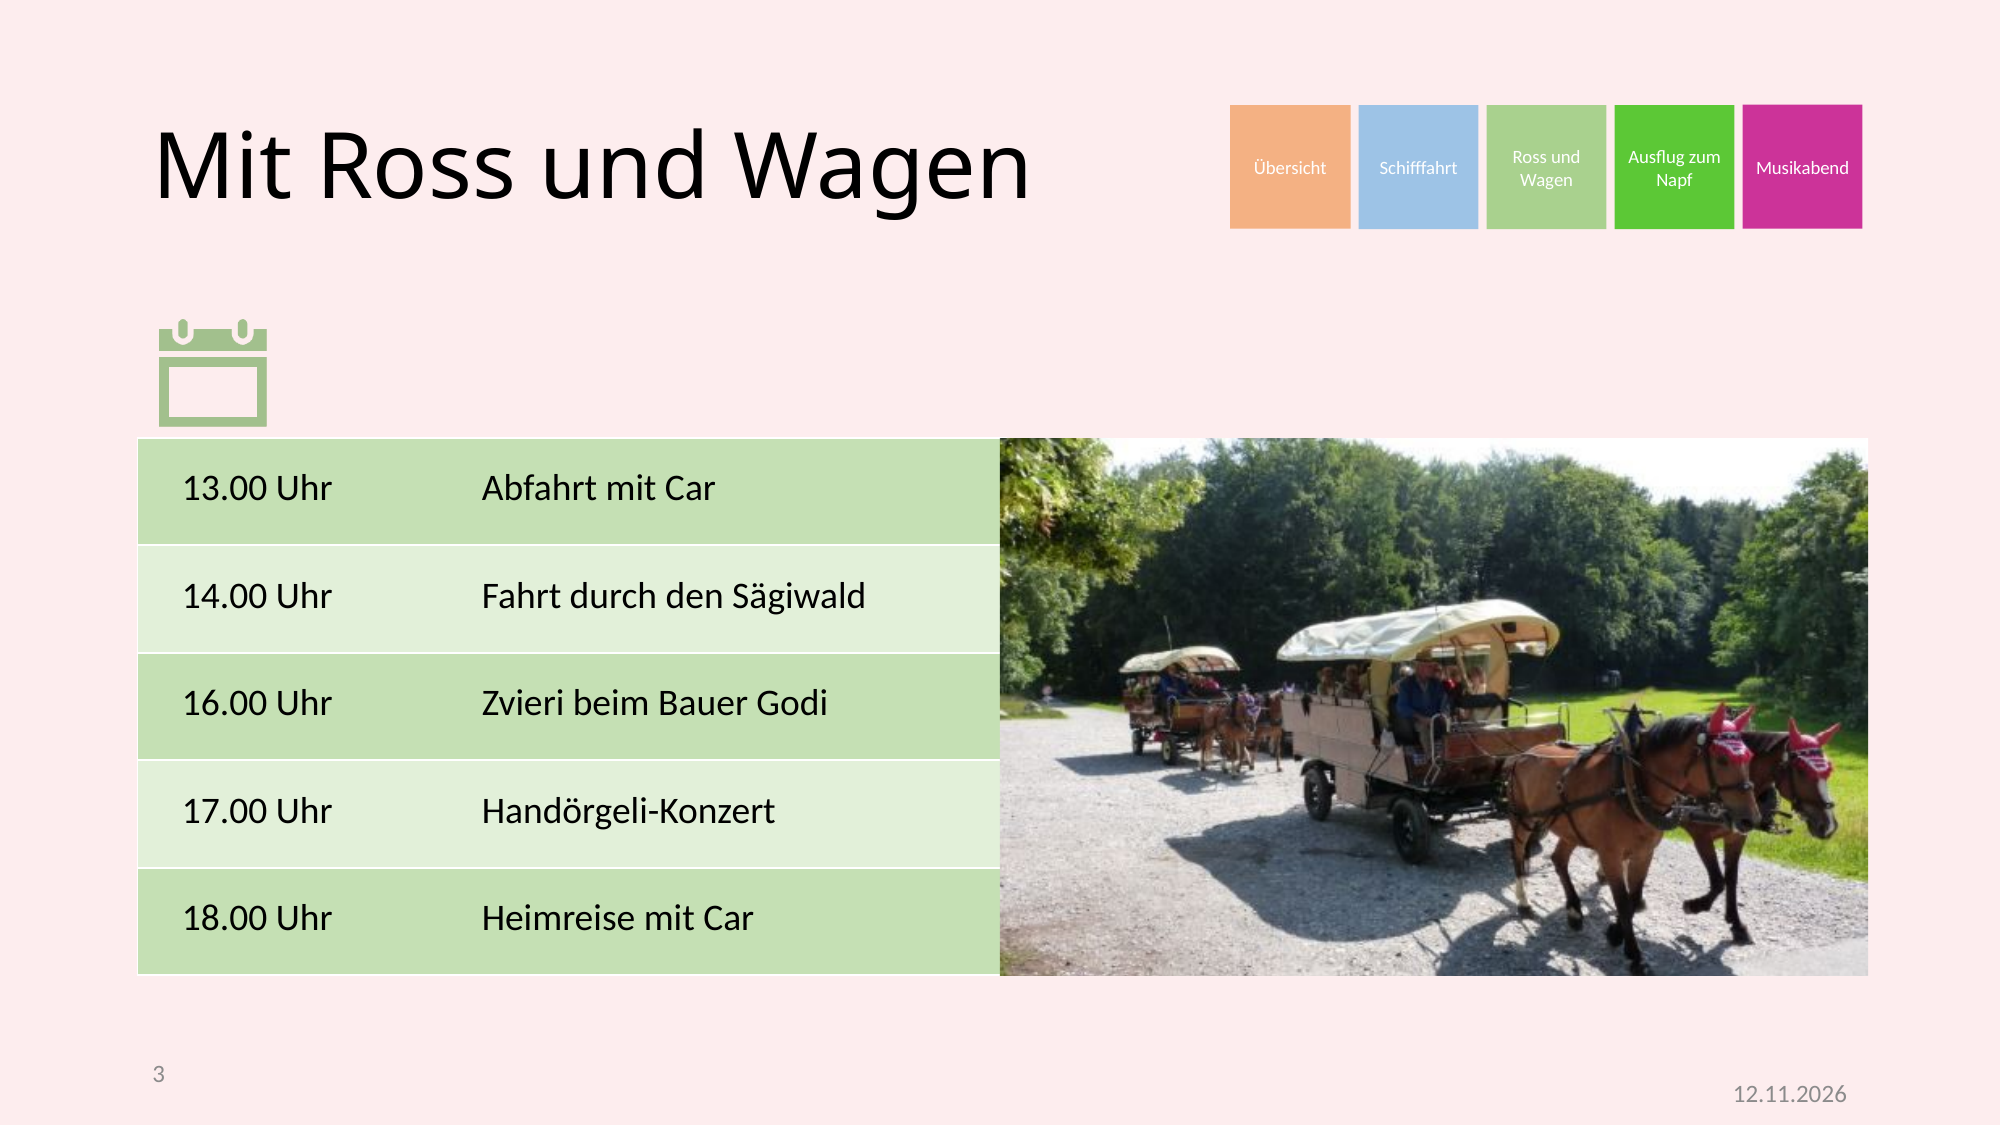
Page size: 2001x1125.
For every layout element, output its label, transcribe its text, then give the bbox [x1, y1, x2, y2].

title Mit Ross und Wagen [137, 59, 1196, 278]
table_cell 18.00 Uhr Heimreise mit Car [138, 869, 999, 974]
table_cell 17.00 Uhr Handörgeli-Konzert [138, 761, 999, 867]
slide_number 3 [137, 1042, 588, 1103]
picture [999, 437, 1869, 976]
table_header 13.00 Uhr Abfahrt mit Car [138, 439, 999, 544]
table_cell 14.00 Uhr Fahrt durch den Sägiwald [138, 546, 999, 652]
table_cell 16.00 Uhr Zvieri beim Bauer Godi [138, 654, 999, 759]
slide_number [1412, 1062, 1863, 1123]
